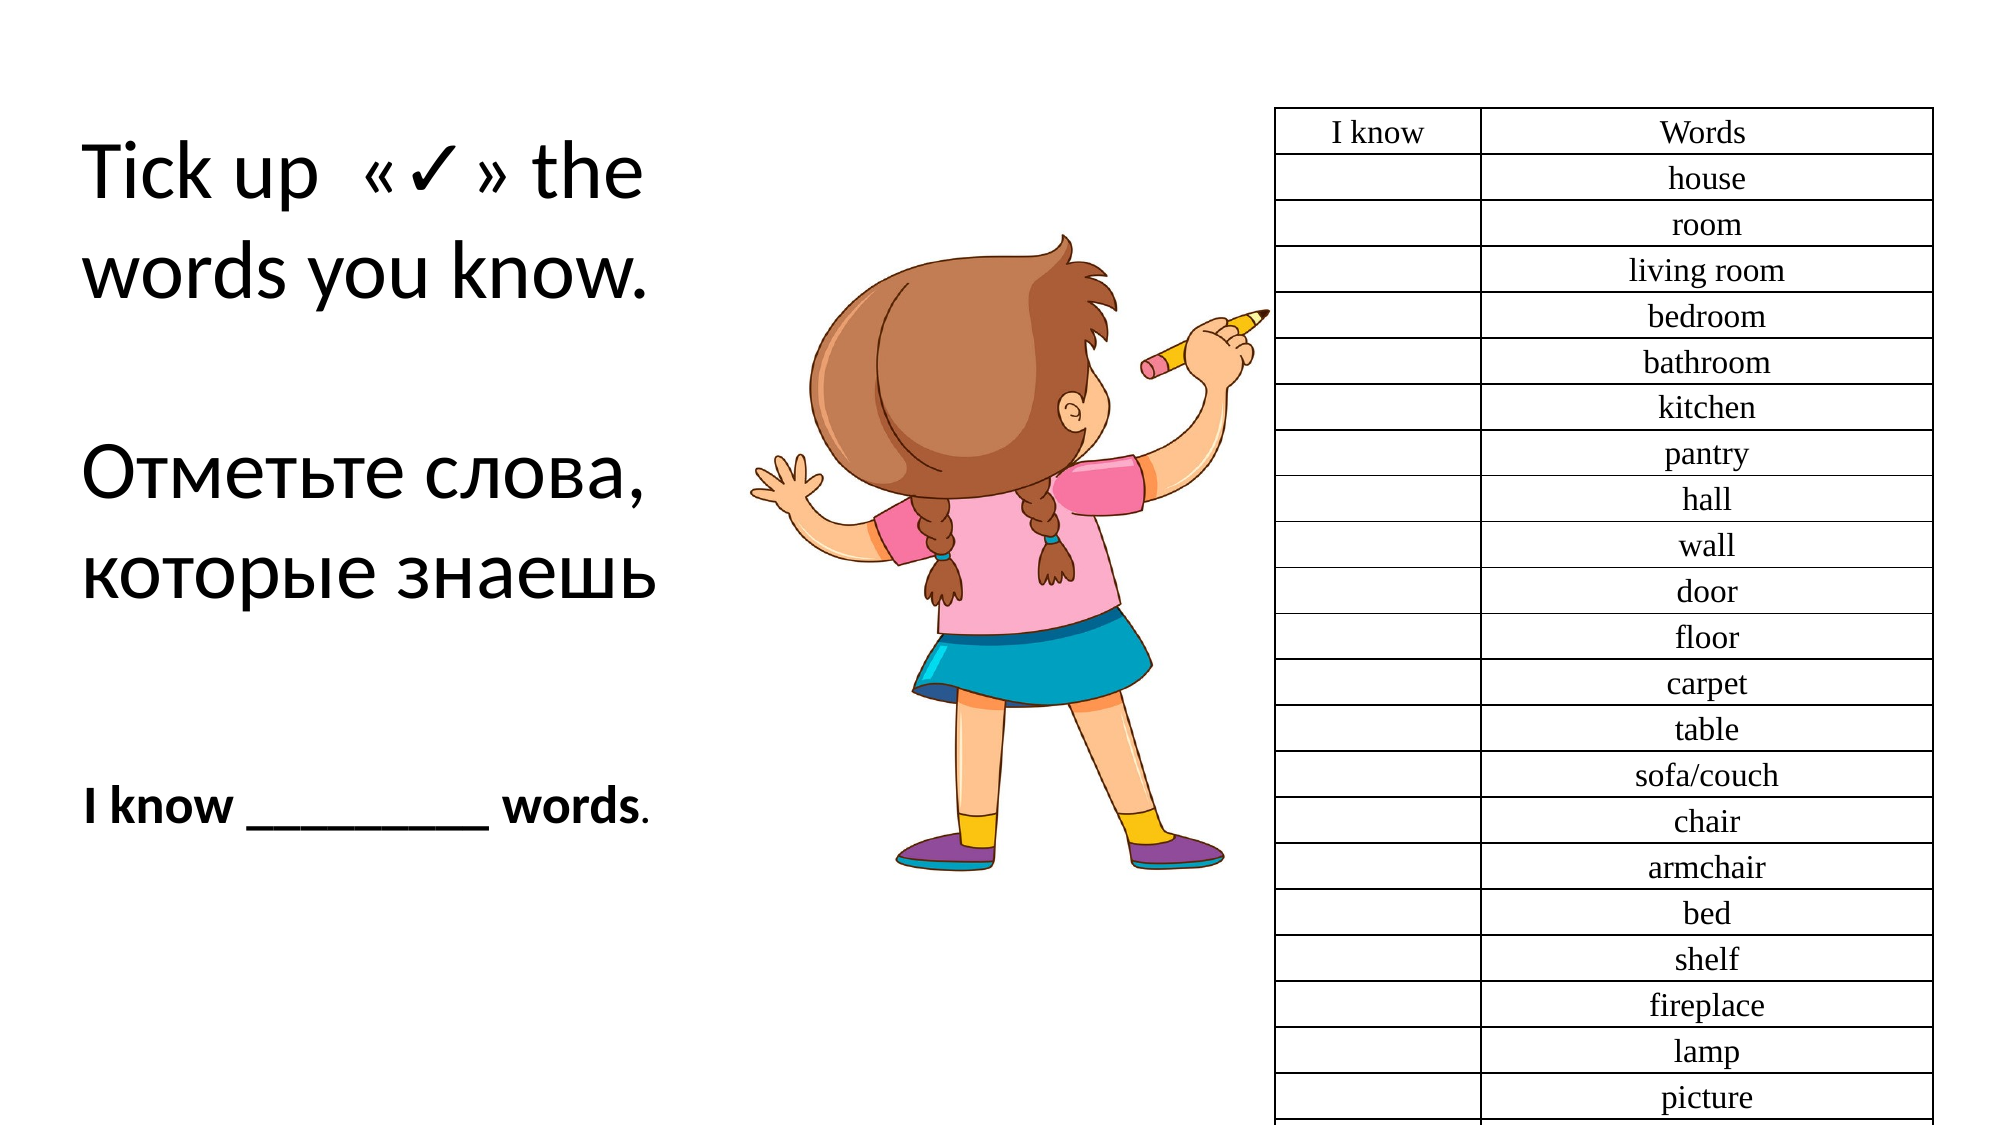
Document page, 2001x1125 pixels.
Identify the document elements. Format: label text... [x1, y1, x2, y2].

table_cell [1278, 568, 1480, 613]
table_cell carpet [1482, 660, 1932, 704]
table_cell [1276, 1074, 1480, 1118]
table_cell [1278, 614, 1480, 658]
table_cell fireplace [1482, 982, 1932, 1026]
table_cell table [1482, 706, 1932, 750]
table_cell [1278, 385, 1480, 429]
table_cell [1276, 844, 1480, 888]
table_cell piano [1482, 1120, 1932, 1125]
table_cell living room [1482, 247, 1932, 291]
picture [746, 225, 1278, 876]
table_cell [1278, 476, 1480, 521]
table_header I know [1276, 109, 1480, 153]
text_box Tick up «✓» the words you know. Отметьте слова, которые знаешь [66, 108, 757, 623]
table_cell chair [1482, 798, 1932, 842]
table_cell armchair [1482, 844, 1932, 888]
table_cell pantry [1482, 431, 1932, 475]
table_cell bed [1482, 890, 1932, 934]
table_cell [1278, 522, 1480, 567]
table_cell [1276, 936, 1480, 980]
table_cell bathroom [1482, 339, 1932, 383]
table_cell [1278, 431, 1480, 475]
table_cell [1276, 201, 1480, 245]
table_cell lamp [1482, 1028, 1932, 1072]
table_cell bedroom [1482, 293, 1932, 337]
table_cell [1278, 706, 1480, 750]
table_cell hall [1482, 476, 1932, 521]
table_cell room [1482, 201, 1932, 245]
table_cell [1278, 293, 1480, 337]
table_cell kitchen [1482, 385, 1932, 429]
table_cell [1276, 982, 1480, 1026]
table_cell picture [1482, 1074, 1932, 1118]
table_cell house [1482, 155, 1932, 199]
table_cell [1278, 339, 1480, 383]
table_cell [1278, 247, 1480, 291]
table_cell wall [1482, 522, 1932, 567]
table_cell [1278, 660, 1480, 704]
table_header Words [1482, 109, 1932, 153]
table_cell [1278, 798, 1480, 842]
table_cell floor [1482, 614, 1932, 658]
table_cell [1278, 752, 1480, 796]
table_cell door [1482, 568, 1932, 613]
table_cell [1276, 155, 1480, 199]
table_cell [1276, 1120, 1480, 1125]
table_cell [1276, 1028, 1480, 1072]
table_cell [1276, 890, 1480, 934]
table_cell sofa/couch [1482, 752, 1932, 796]
table_cell shelf [1482, 936, 1932, 980]
text_box I know _________ words. [68, 762, 698, 842]
